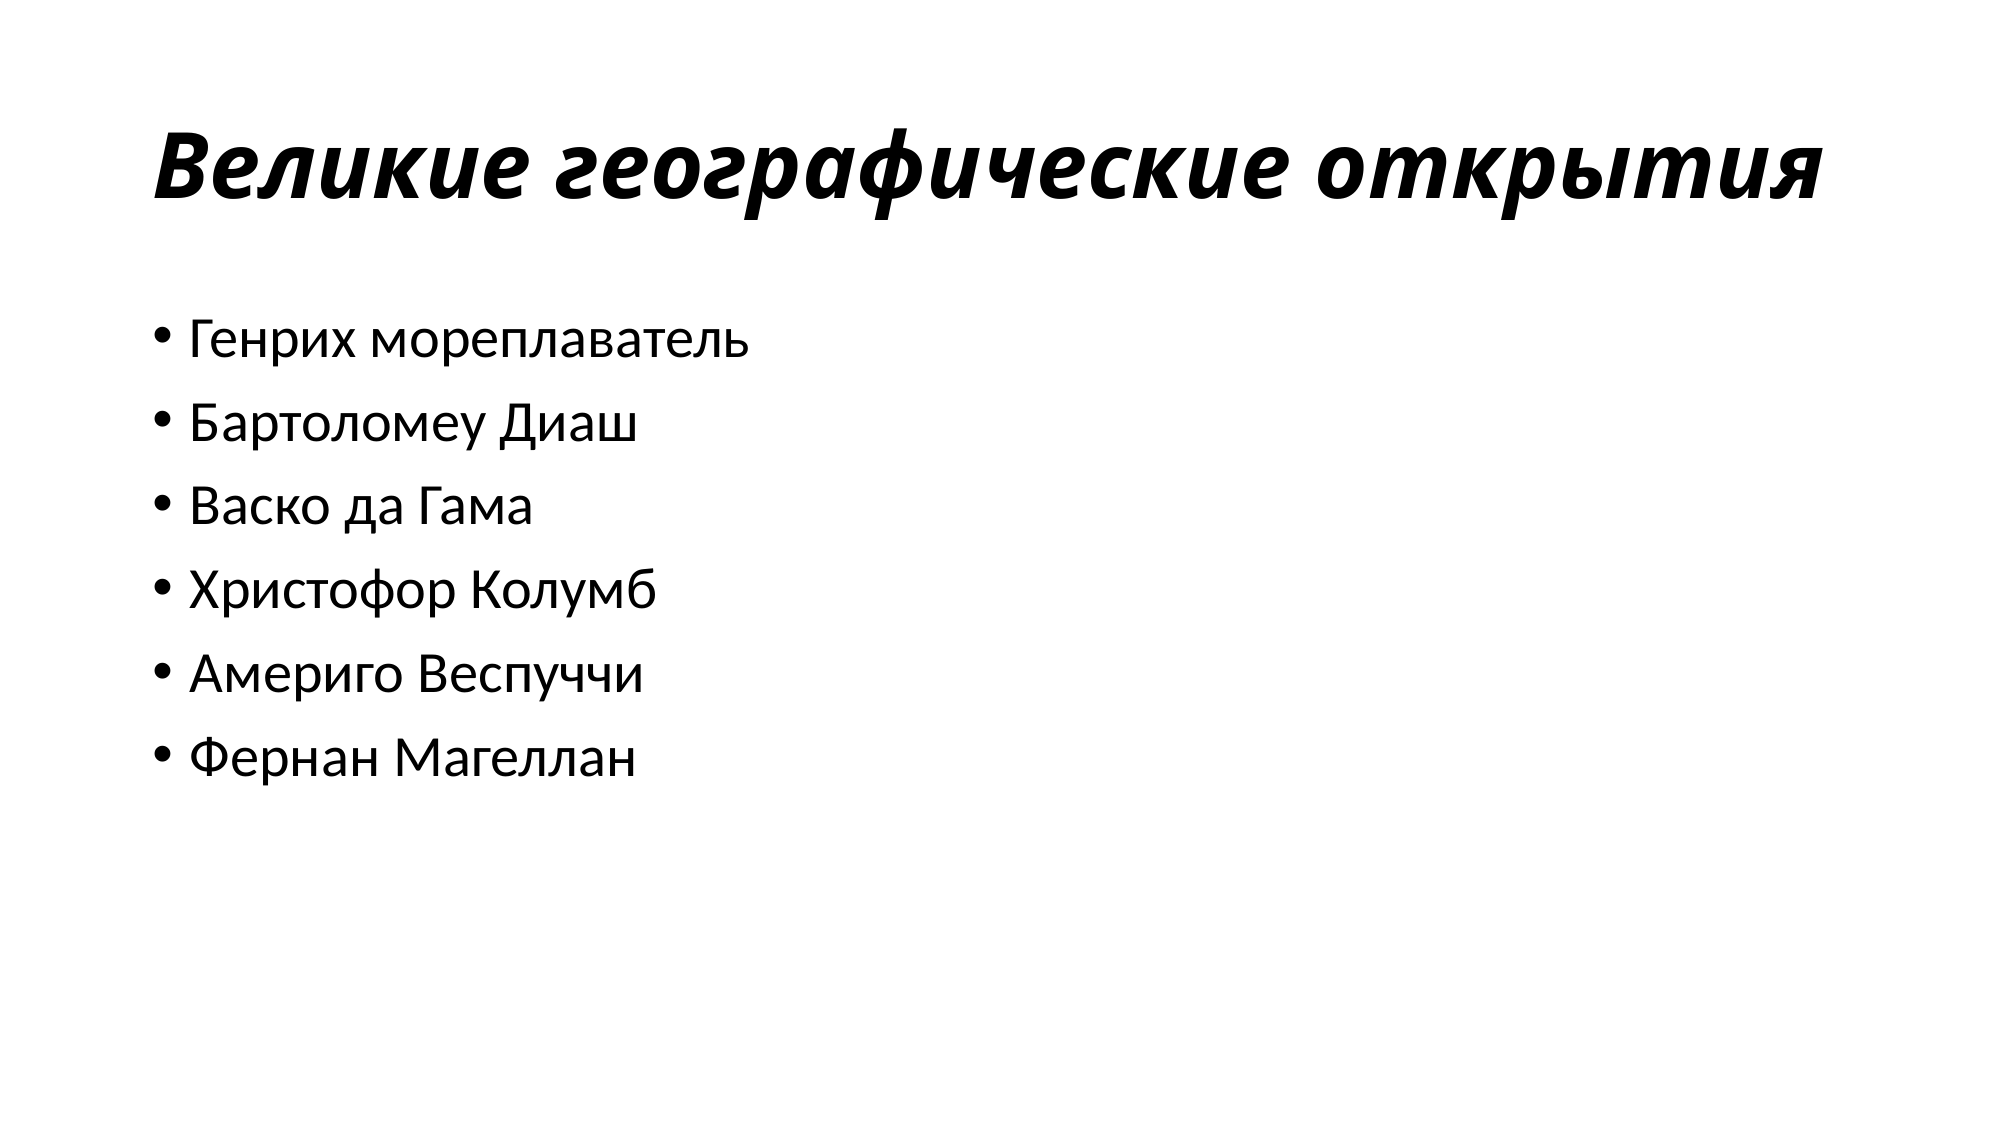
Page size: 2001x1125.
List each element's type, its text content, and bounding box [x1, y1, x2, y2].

title Великие географические открытия [137, 59, 1863, 278]
list Генрих мореплаватель Бартоломеу Диаш Васко да Гама Христофор Колумб Америго Веспуччи Фернан Магеллан [137, 299, 1863, 1014]
